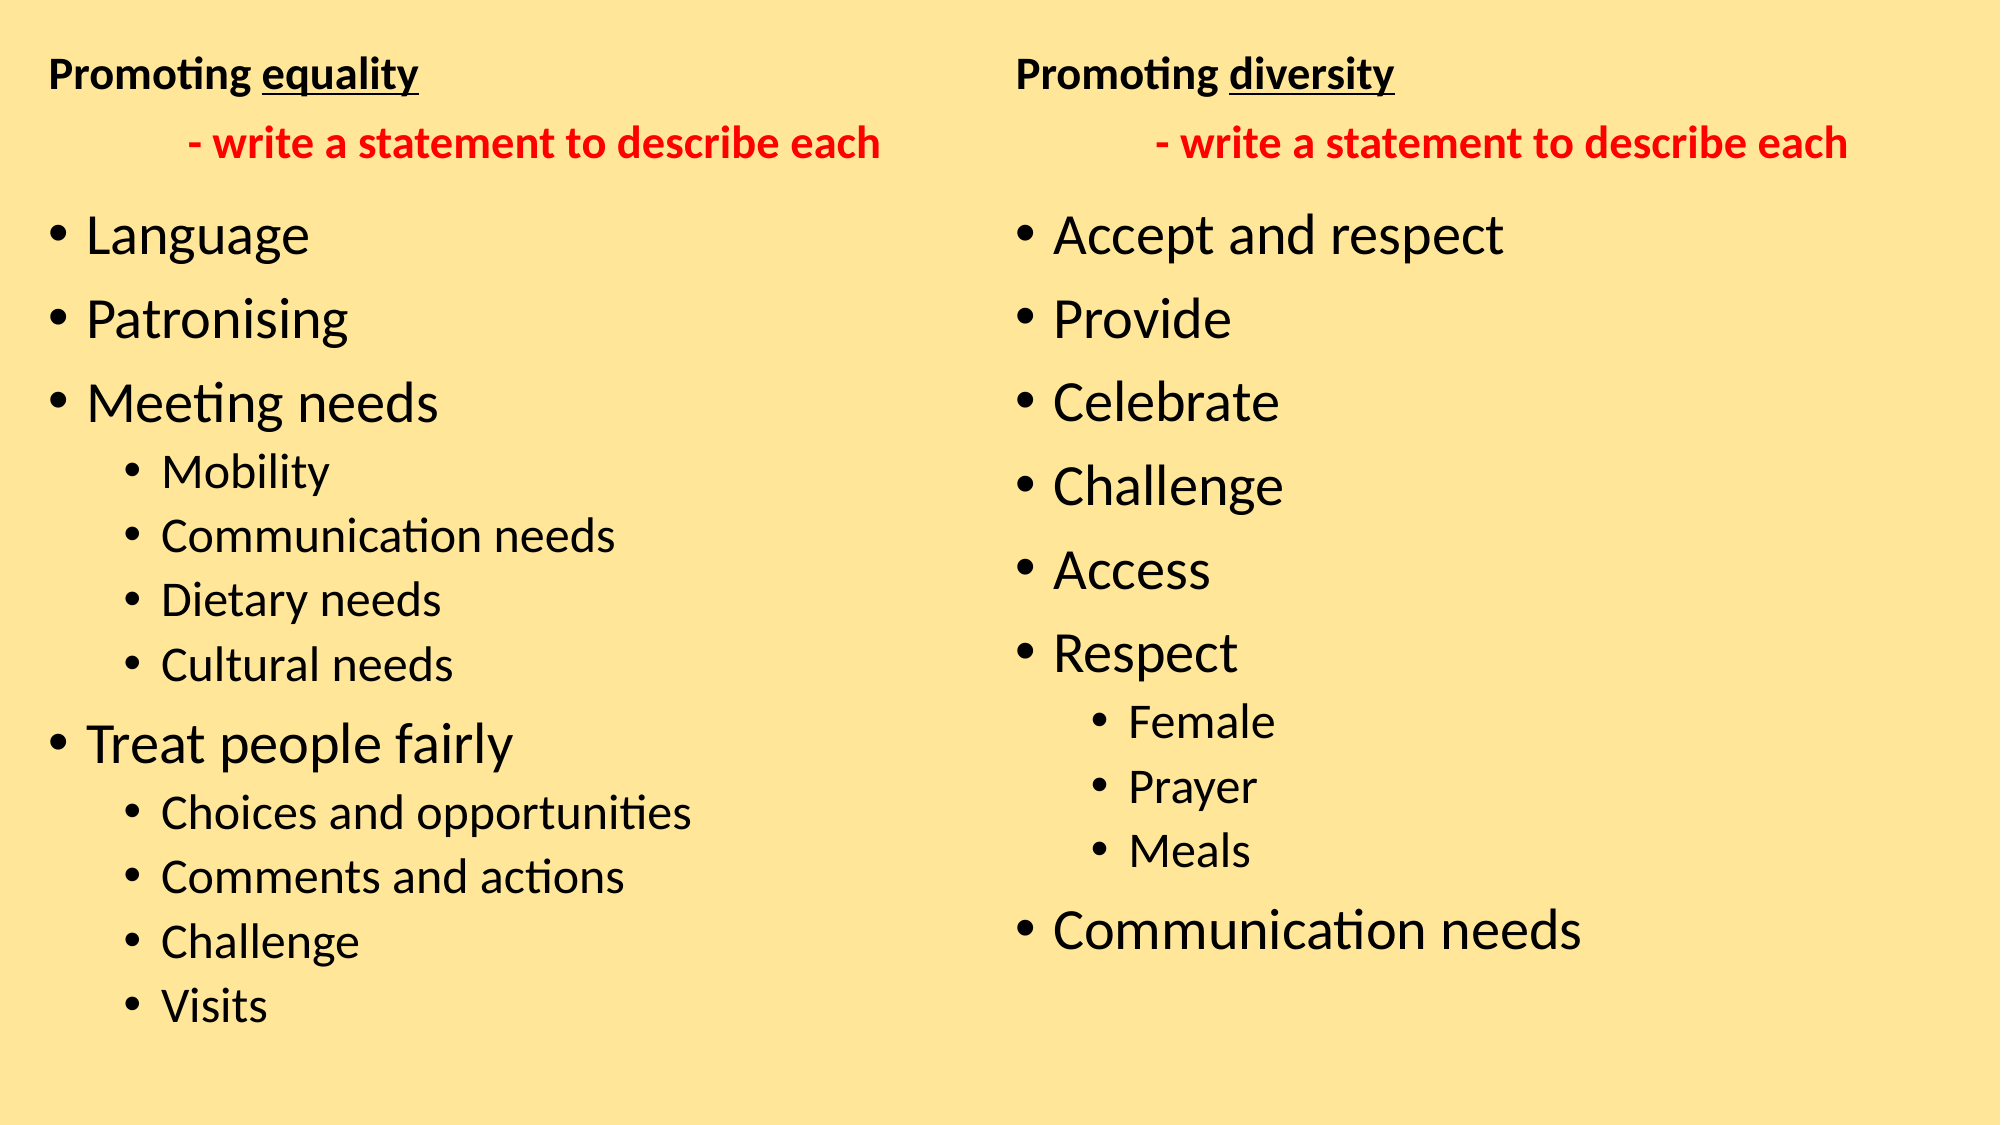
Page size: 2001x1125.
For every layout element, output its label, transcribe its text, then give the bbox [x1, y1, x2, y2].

list Accept and respect Provide Celebrate Challenge Access Respect Female Prayer Meals Communication needs [1000, 196, 1955, 1093]
list Promoting diversity - write a statement to describe each [1000, 41, 1955, 177]
list Language Patronising Meeting needs Mobility Communication needs Dietary needs Cultural needs Treat people fairly Choices and opportunities Comments and actions Challenge Visits [33, 196, 973, 1093]
list Promoting equality - write a statement to describe each [33, 41, 973, 177]
